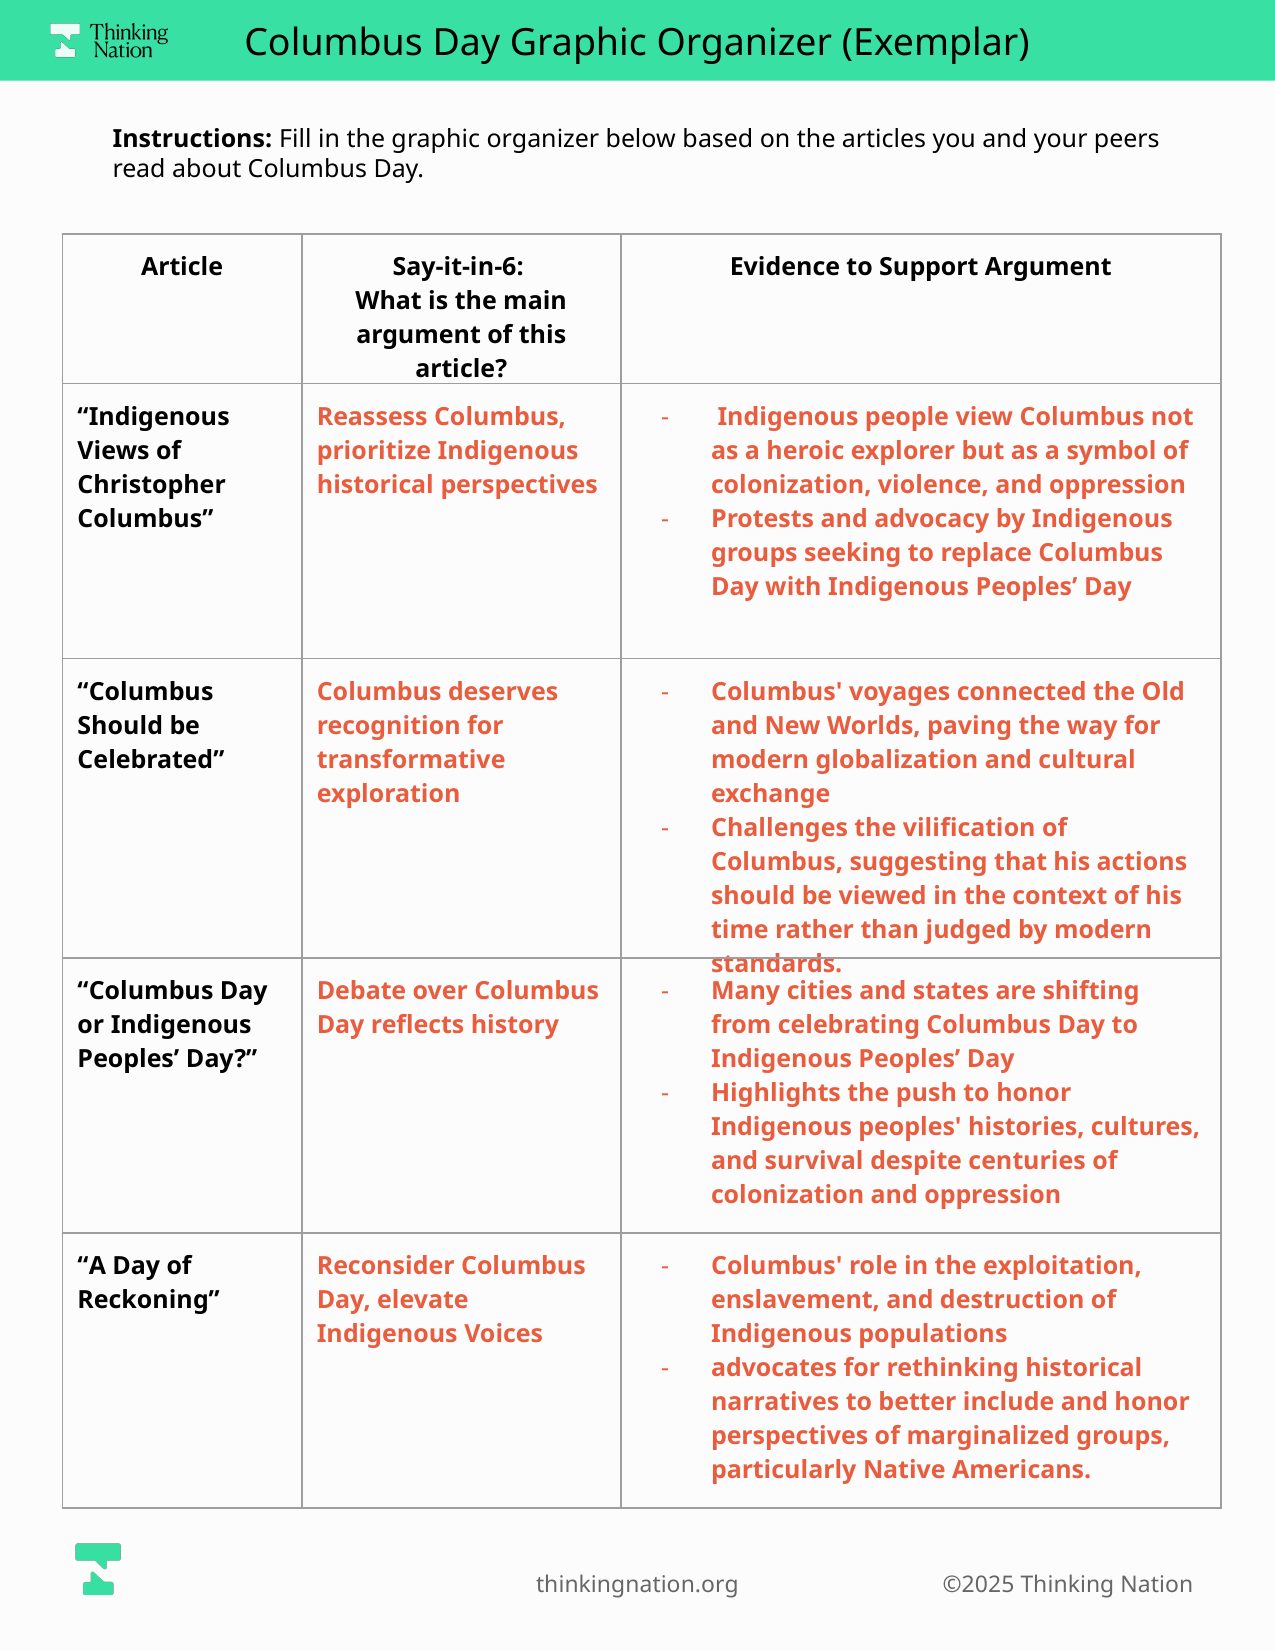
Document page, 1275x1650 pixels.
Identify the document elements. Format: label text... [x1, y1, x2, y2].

table_cell Many cities and states are shifting from celebrating Columbus Day to Indigenous Peoples’ Day Highlights the push to honor Indigenous peoples' histories, cultures, and survival despite centuries of colonization and oppression [622, 959, 1220, 1232]
text_box thinkingnation.org [486, 1553, 789, 1605]
text_box ©2025 Thinking Nation [907, 1553, 1210, 1605]
table_cell “Columbus Day or Indigenous Peoples’ Day?” [63, 959, 301, 1232]
table_cell Columbus' role in the exploitation, enslavement, and destruction of Indigenous populations advocates for rethinking historical narratives to better include and honor perspectives of marginalized groups, particularly Native Americans. [622, 1234, 1220, 1507]
text_box Instructions: Fill in the graphic organizer below based on the articles you and your peers read about Columbus Day. [97, 107, 1178, 233]
table_cell Reconsider Columbus Day, elevate Indigenous Voices [303, 1234, 620, 1507]
table_cell Indigenous people view Columbus not as a heroic explorer but as a symbol of colonization, violence, and oppression Protests and advocacy by Indigenous groups seeking to replace Columbus Day with Indigenous Peoples’ Day [622, 384, 1220, 658]
picture [62, 1533, 134, 1605]
table_header Say-it-in-6: What is the main argument of this article? [303, 235, 620, 383]
table_cell Columbus' voyages connected the Old and New Worlds, paving the way for modern globalization and cultural exchange Challenges the vilification of Columbus, suggesting that his actions should be viewed in the context of his time rather than judged by modern standards. [622, 659, 1220, 957]
text_box Columbus Day Graphic Organizer (Exemplar) [0, 0, 1275, 81]
picture [36, 12, 172, 69]
table_cell “Columbus Should be Celebrated” [63, 659, 301, 957]
table_cell “A Day of Reckoning” [63, 1234, 301, 1507]
table_cell “Indigenous Views of Christopher Columbus” [63, 384, 301, 658]
table_cell Debate over Columbus Day reflects history [303, 959, 620, 1232]
table_header Evidence to Support Argument [622, 235, 1220, 383]
table_cell Reassess Columbus, prioritize Indigenous historical perspectives [303, 384, 620, 658]
table_header Article [63, 235, 301, 383]
table_cell Columbus deserves recognition for transformative exploration [303, 659, 620, 957]
